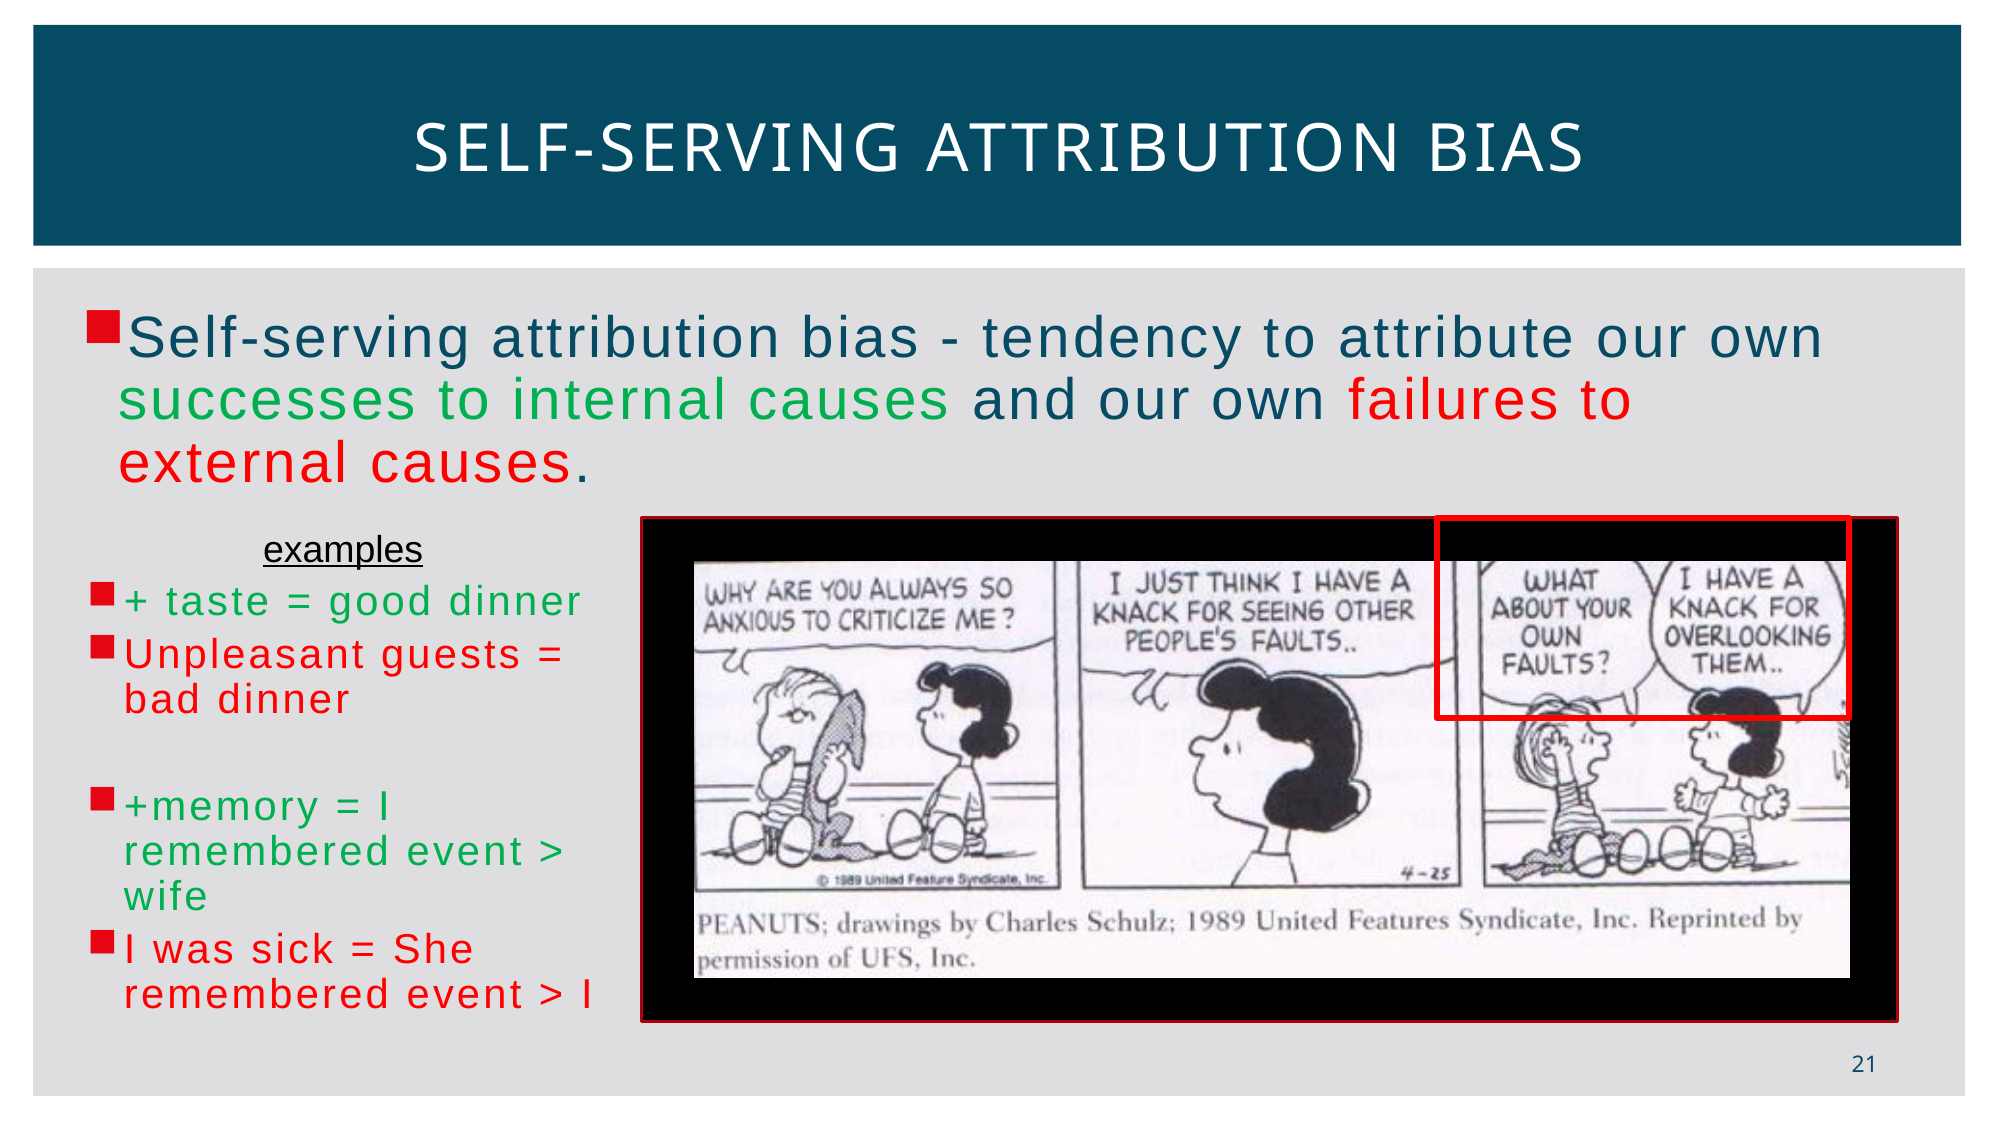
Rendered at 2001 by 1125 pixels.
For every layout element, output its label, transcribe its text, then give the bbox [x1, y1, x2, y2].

picture [693, 561, 1850, 978]
slide_number 21 [1800, 1041, 1930, 1089]
text_box examples + taste = good dinner Unpleasant guests = bad dinner +memory = I remembered event > wife I was sick = She remembered event > I [64, 523, 623, 1125]
text_box [640, 516, 1899, 1023]
title Self-serving attribution Bias [83, 58, 1917, 232]
list Self-serving attribution bias - tendency to attribute our own successes to internal causes and our own failures to external causes. [58, 217, 1898, 941]
text_box [1435, 516, 1851, 561]
